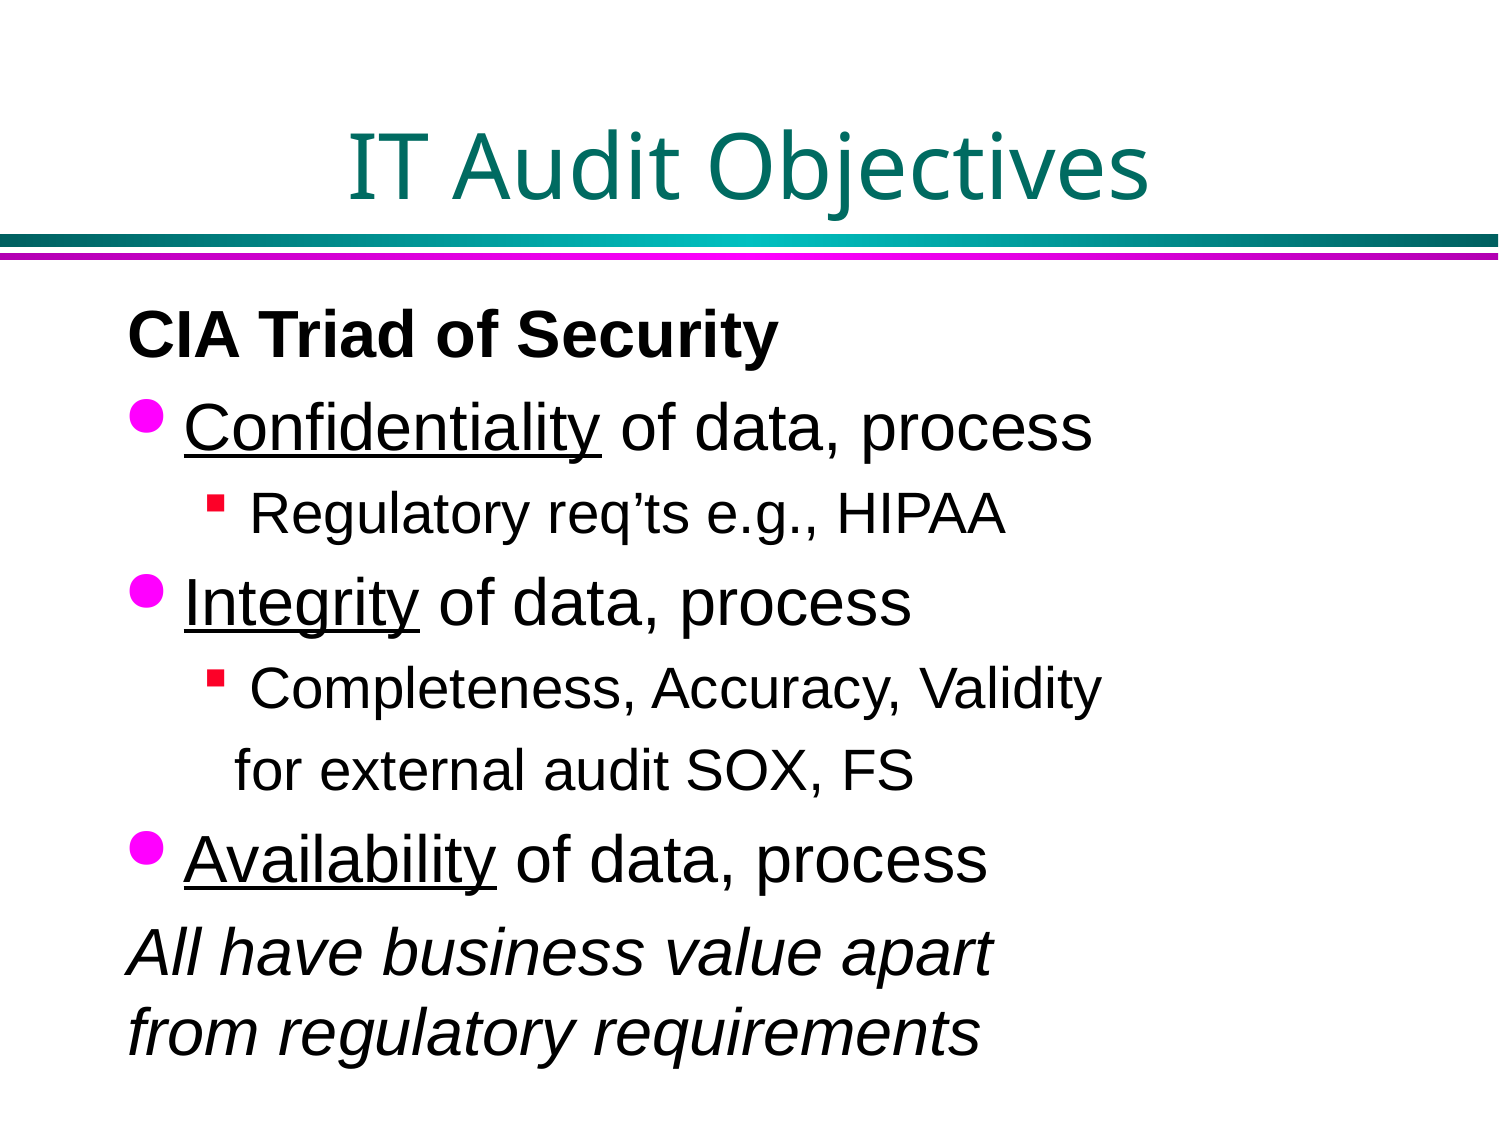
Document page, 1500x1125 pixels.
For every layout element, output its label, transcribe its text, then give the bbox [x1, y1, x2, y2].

list CIA Triad of Security Confidentiality of data, process Regulatory req’ts e.g., HIPAA Integrity of data, process Completeness, Accuracy, Validity for external audit SOX, FS Availability of data, process All have business value apart from regulatory requirements [111, 282, 1388, 959]
title IT Audit Objectives [111, 36, 1388, 226]
